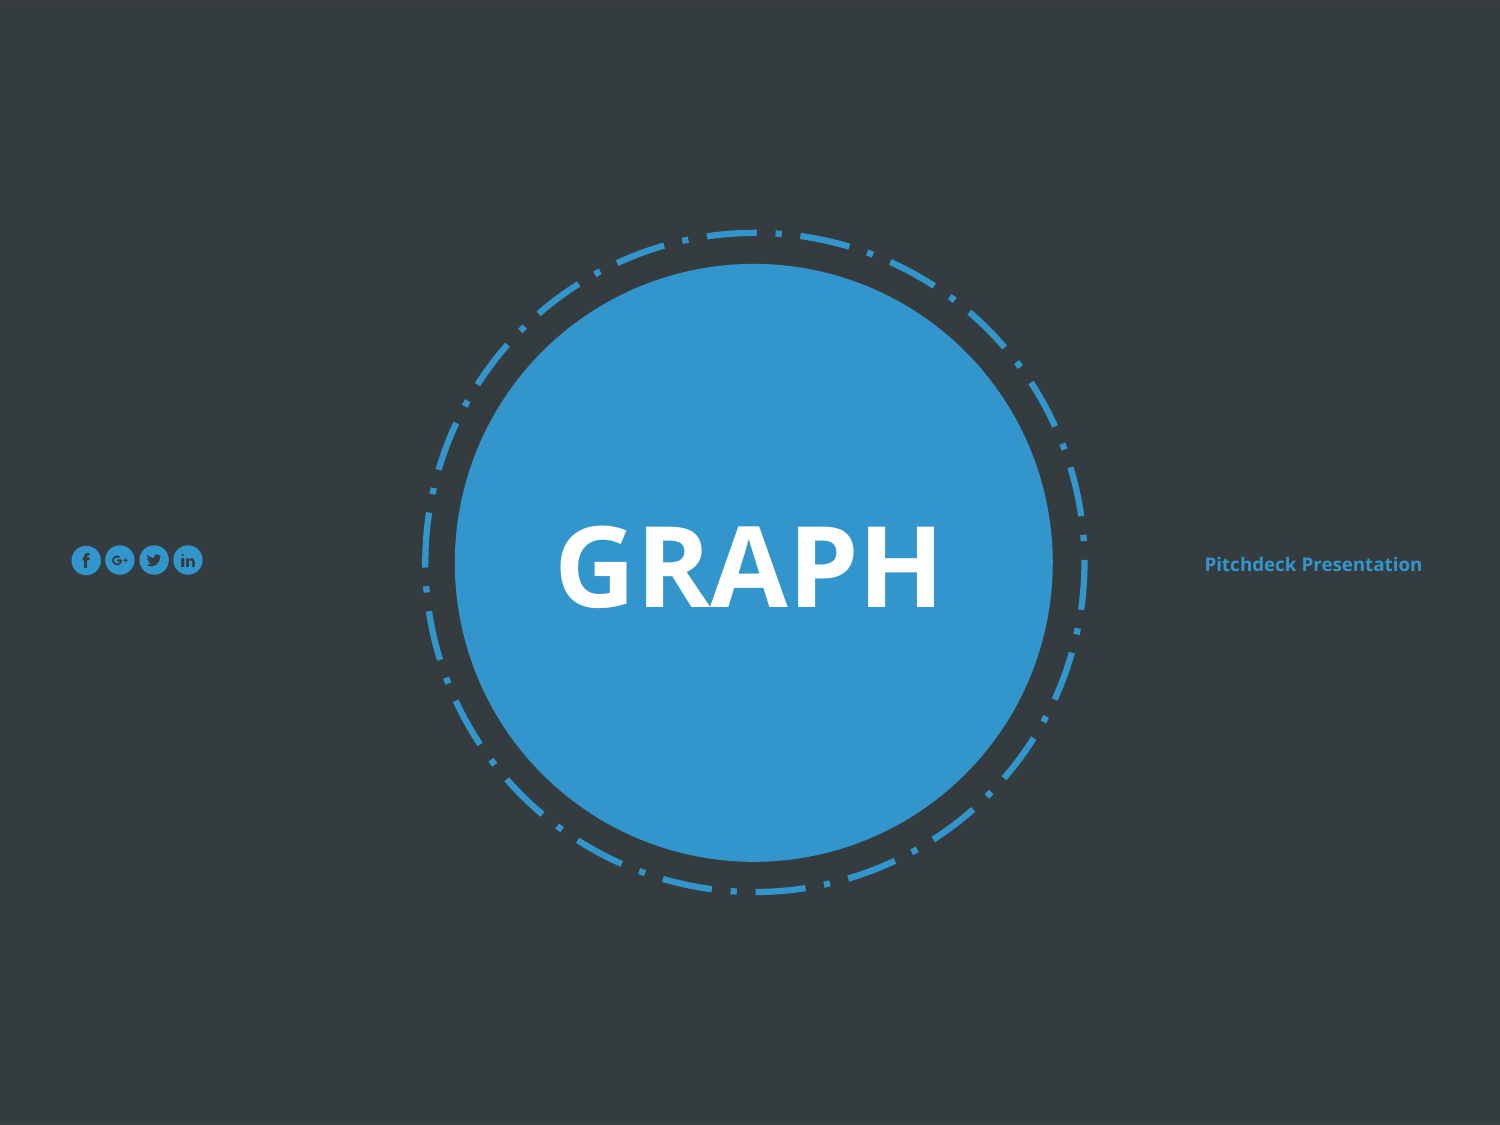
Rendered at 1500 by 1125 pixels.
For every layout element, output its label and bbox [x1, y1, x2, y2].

text_box [71, 545, 203, 576]
picture [0, 0, 1500, 1125]
